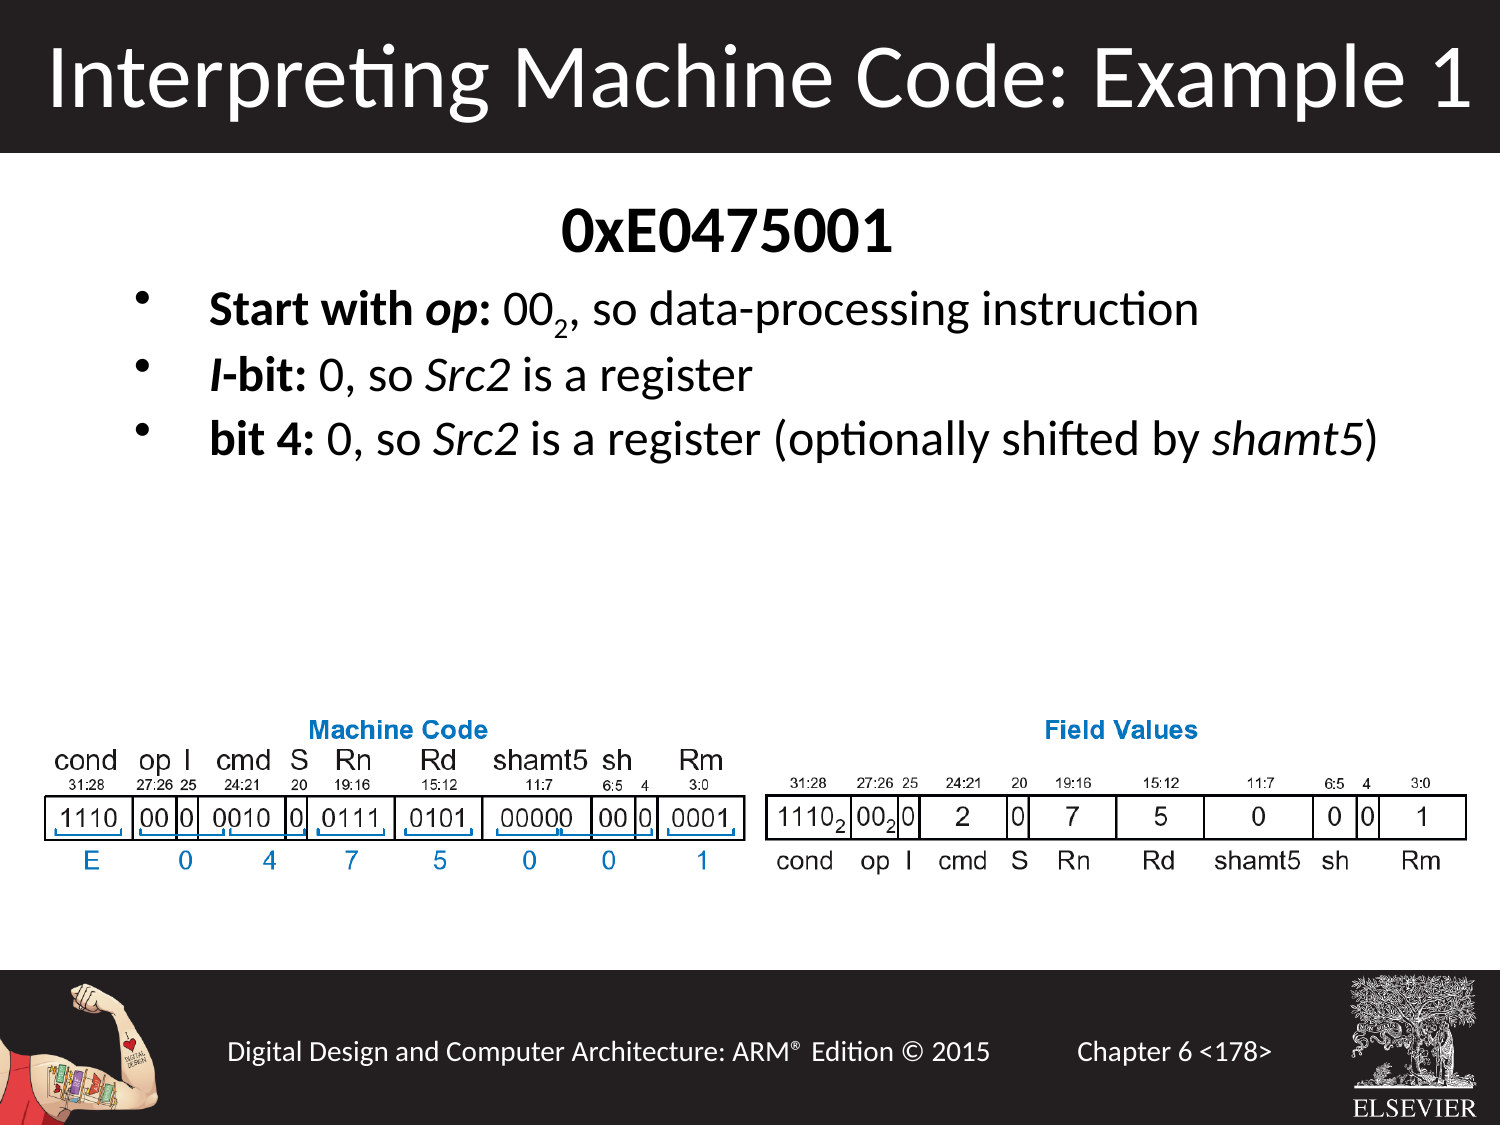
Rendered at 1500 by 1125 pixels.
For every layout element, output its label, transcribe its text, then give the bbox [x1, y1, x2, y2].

text_box 0xE0475001 Start with op: 002, so data-processing instruction I-bit: 0, so Src2 is a register bit 4: 0, so Src2 is a register (optionally shifted by shamt5) [44, 187, 1412, 694]
text_box 0xE0475001 Start with op: 002, so data-processing instruction I-bit: 0, so Src2 is a register bit 4: 0, so Src2 is a register (optionally shifted by shamt5) [44, 891, 1412, 1000]
picture [0, 979, 163, 1125]
text_box Interpreting Machine Code: Example 1 [31, 8, 1500, 133]
picture [1350, 974, 1477, 1117]
picture [31, 695, 1475, 884]
